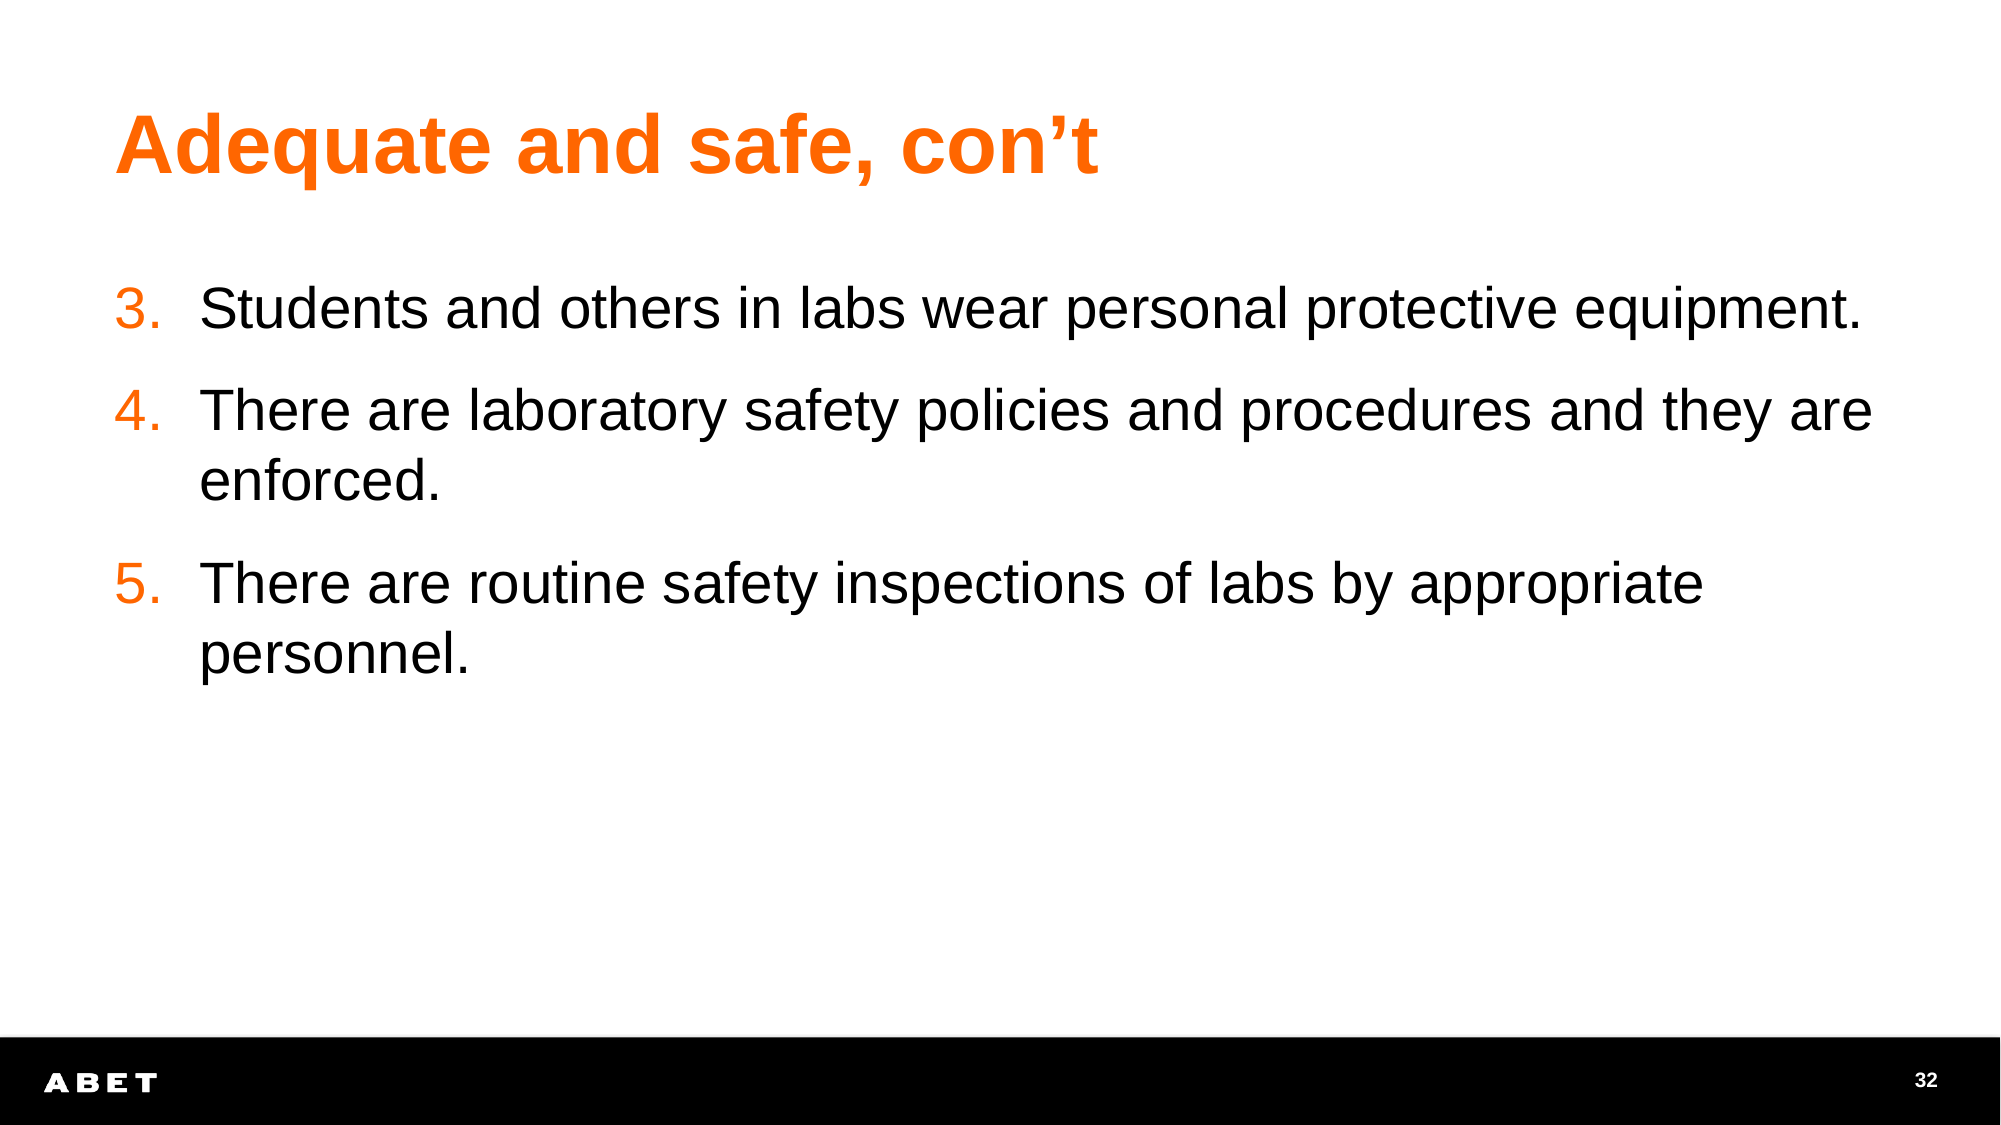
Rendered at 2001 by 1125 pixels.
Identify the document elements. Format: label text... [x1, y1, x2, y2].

picture [16, 1052, 184, 1113]
list Students and others in labs wear personal protective equipment. There are laboratory safety policies and procedures and they are enforced. There are routine safety inspections of labs by appropriate personnel. [99, 262, 1900, 975]
title Adequate and safe, con’t [99, 82, 1900, 213]
